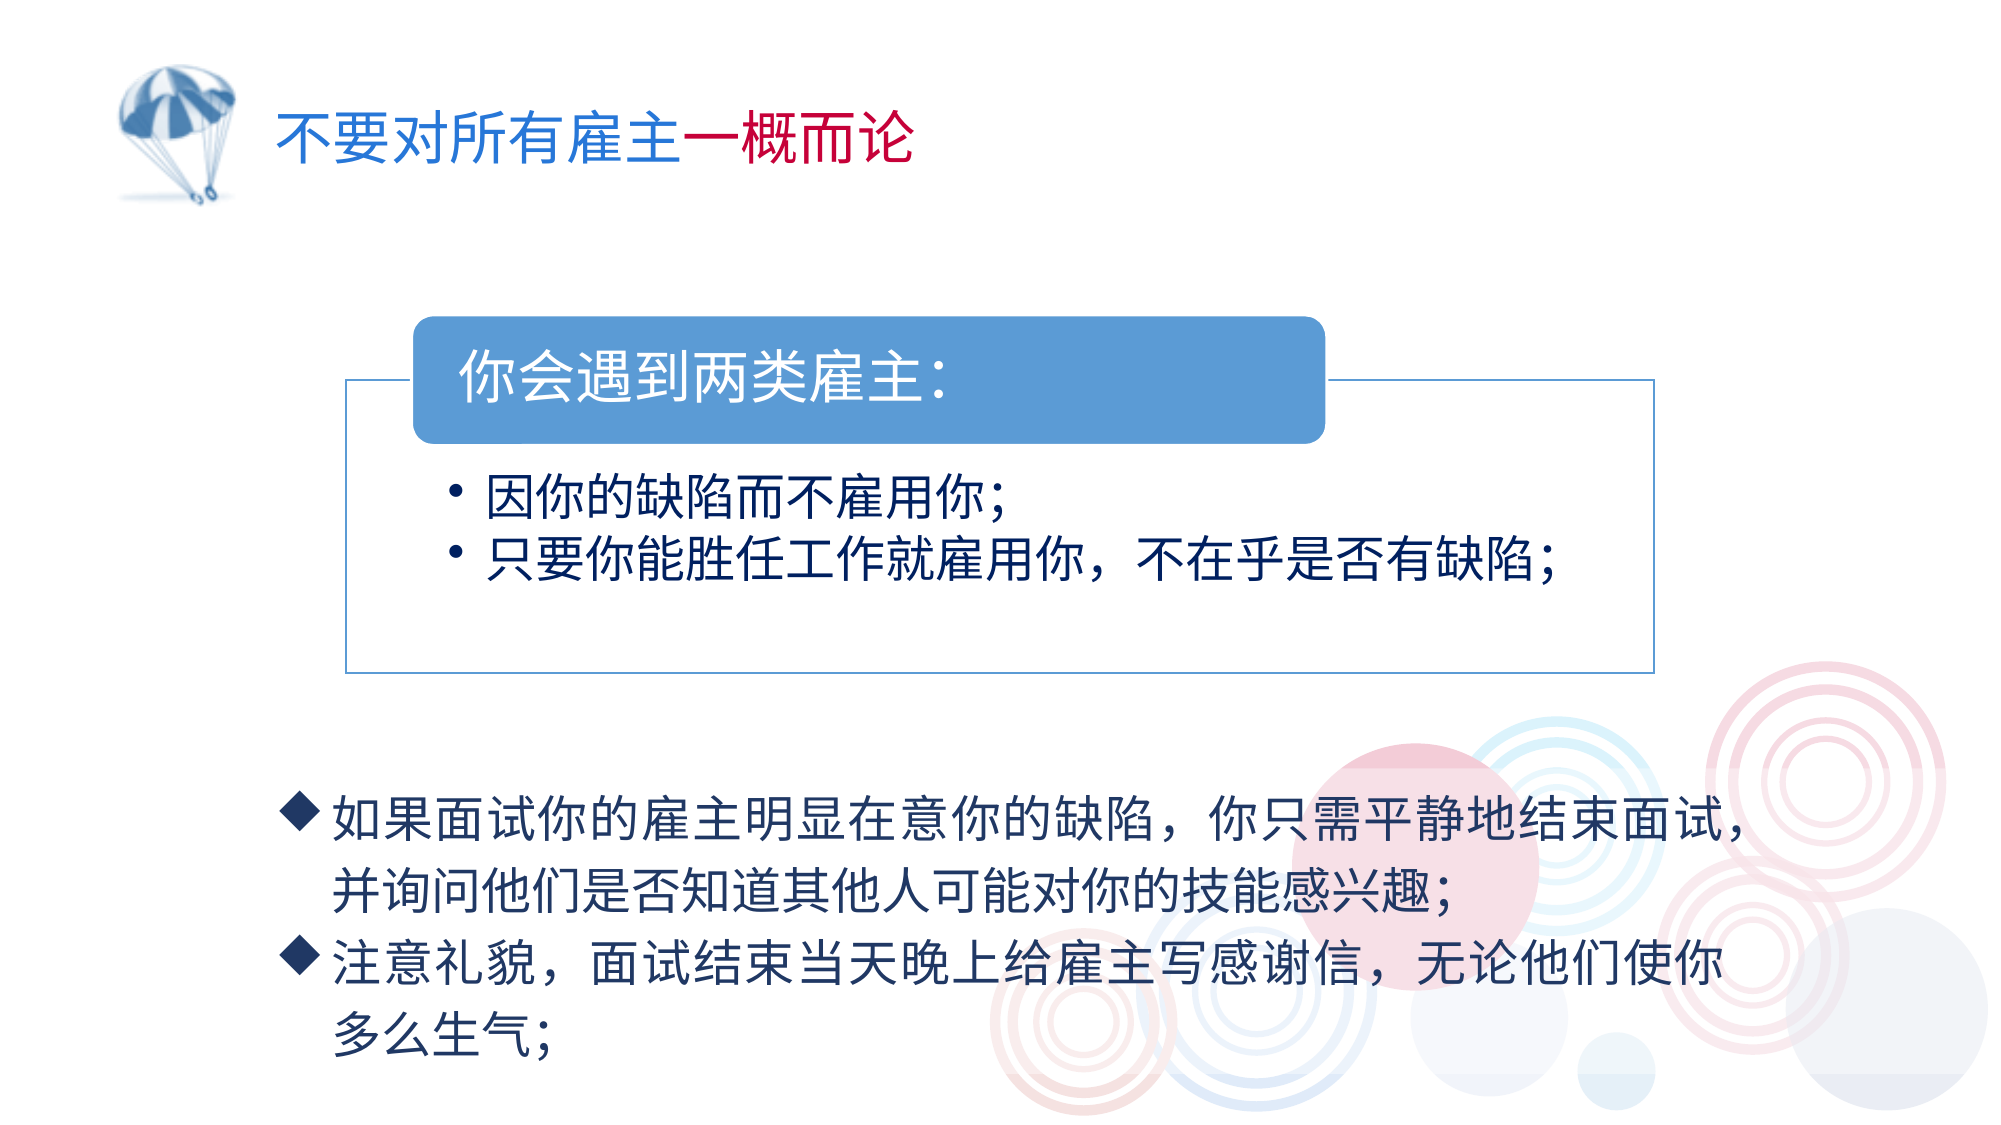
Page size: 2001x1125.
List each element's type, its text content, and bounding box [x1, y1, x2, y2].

text_box 如果面试你的雇主明显在意你的缺陷，你只需平静地结束面试，并询问他们是否知道其他人可能对你的技能感兴趣； 注意礼貌，面试结束当天晚上给雇主写感谢信，无论他们使你多么生气； [260, 768, 1740, 1072]
picture [104, 61, 257, 213]
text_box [346, 312, 1654, 676]
text_box 不要对所有雇主一概而论 [259, 94, 931, 179]
text_box [0, 767, 2000, 1075]
